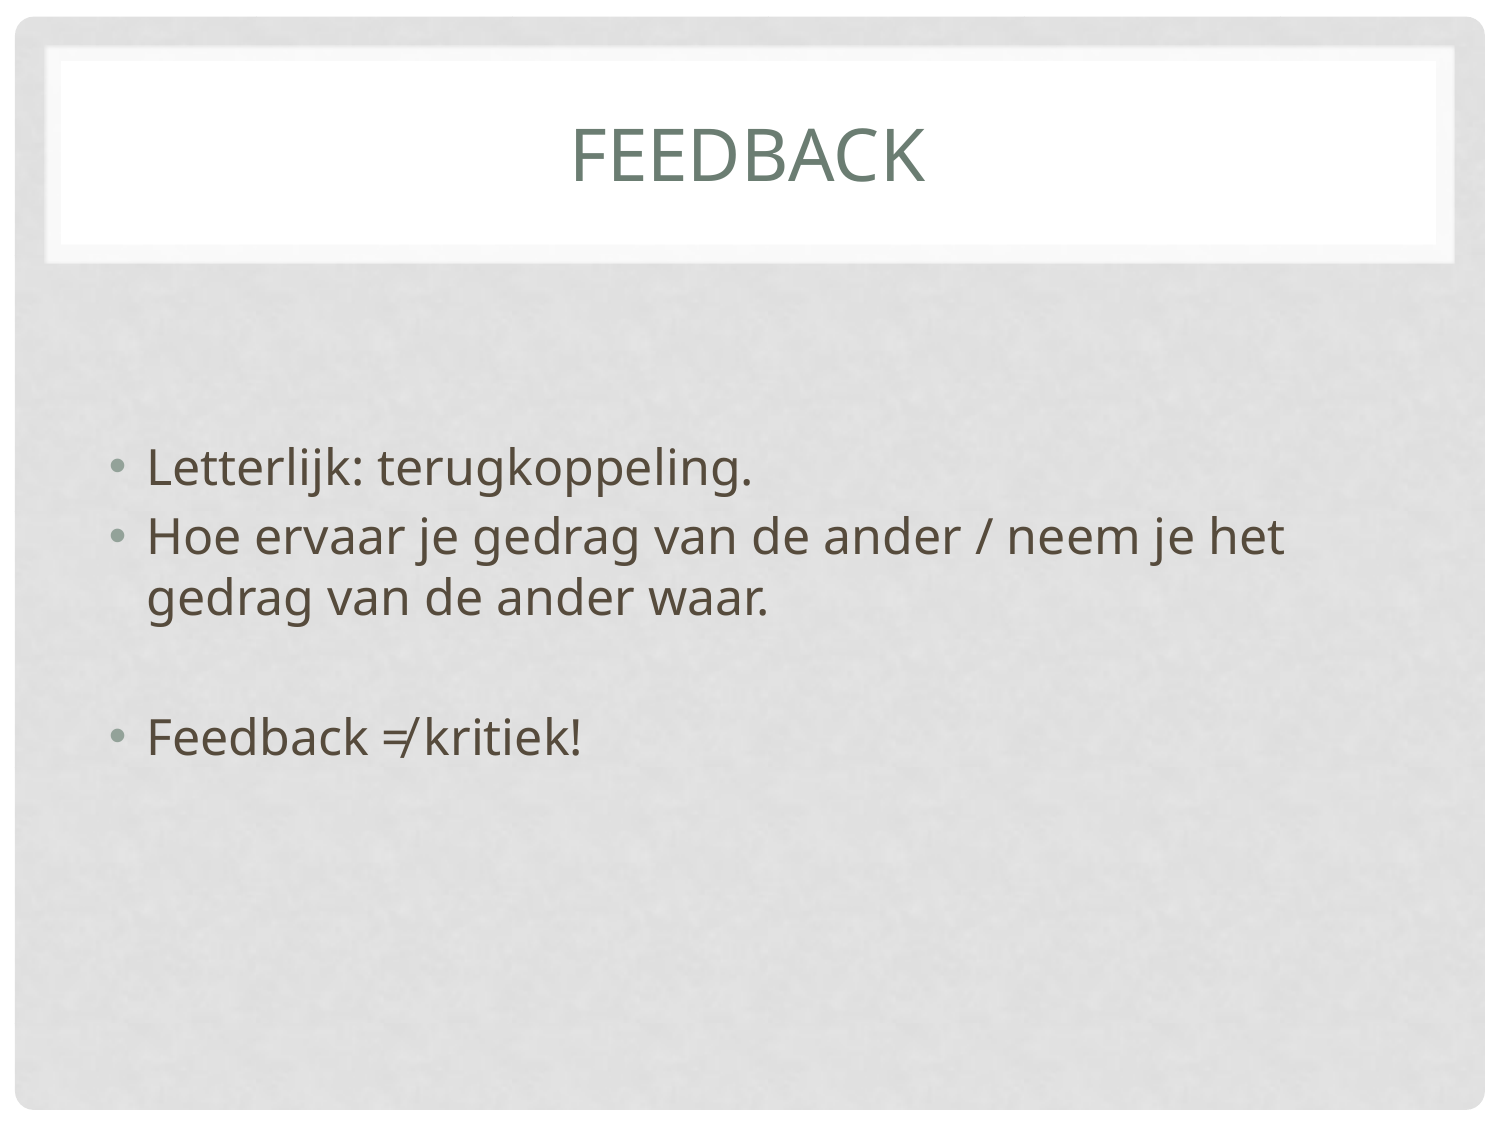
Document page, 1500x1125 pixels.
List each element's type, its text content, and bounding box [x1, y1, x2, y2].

list Letterlijk: terugkoppeling. Hoe ervaar je gedrag van de ander / neem je het gedrag van de ander waar. Feedback ≠ kritiek! [75, 287, 1425, 1005]
title feedback [69, 66, 1425, 238]
